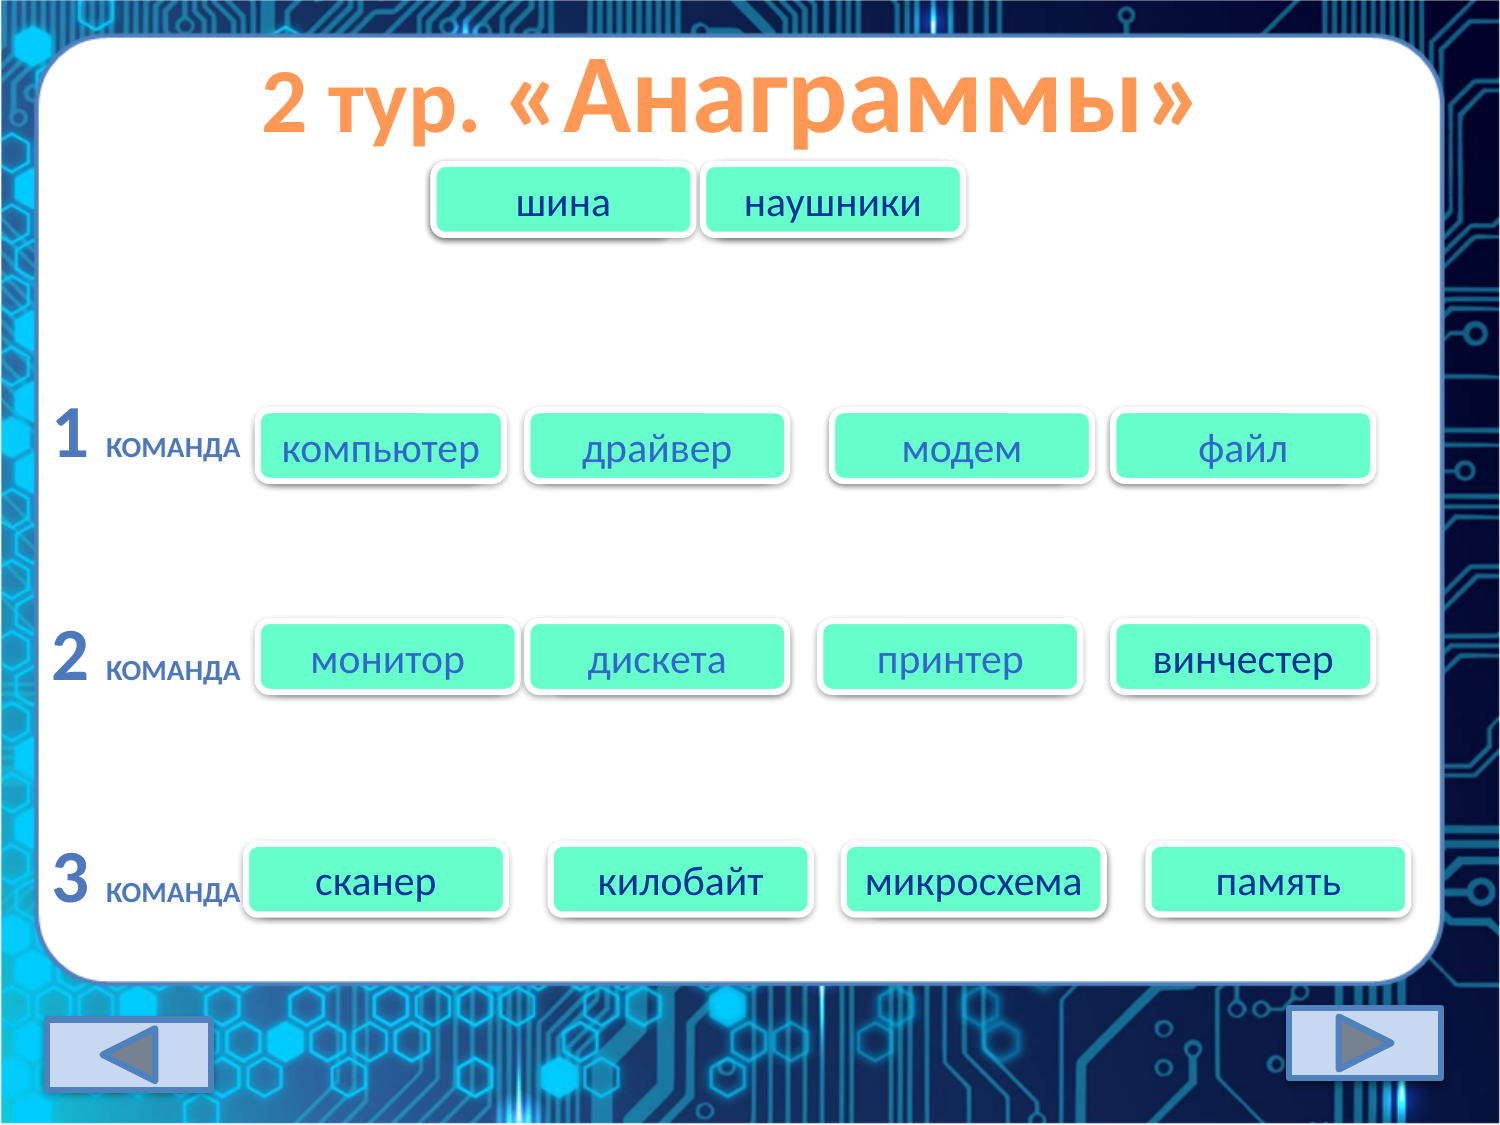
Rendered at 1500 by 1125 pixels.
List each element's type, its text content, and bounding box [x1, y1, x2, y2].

text_box компьютер [256, 406, 508, 485]
text_box файл [1110, 406, 1377, 485]
text_box микросхема [840, 840, 1107, 918]
picture [0, 0, 1500, 1125]
text_box 1 команда [35, 374, 256, 480]
text_box память [1145, 840, 1412, 918]
text_box модем [828, 406, 1096, 485]
text_box винчестер [1110, 617, 1377, 696]
text_box монитор [256, 617, 521, 696]
text_box шина [430, 160, 697, 238]
text_box наушники [699, 160, 967, 238]
text_box [44, 1016, 214, 1093]
text_box [1286, 1005, 1444, 1081]
text_box принтер [817, 617, 1084, 696]
text_box 2 команда [35, 597, 256, 703]
text_box дискета [524, 617, 791, 696]
text_box драйвер [524, 406, 791, 485]
text_box 3 команда [35, 820, 256, 926]
title 2 тур. «Анаграммы» [58, 0, 1409, 176]
text_box сканер [256, 840, 510, 918]
text_box килобайт [547, 840, 814, 918]
